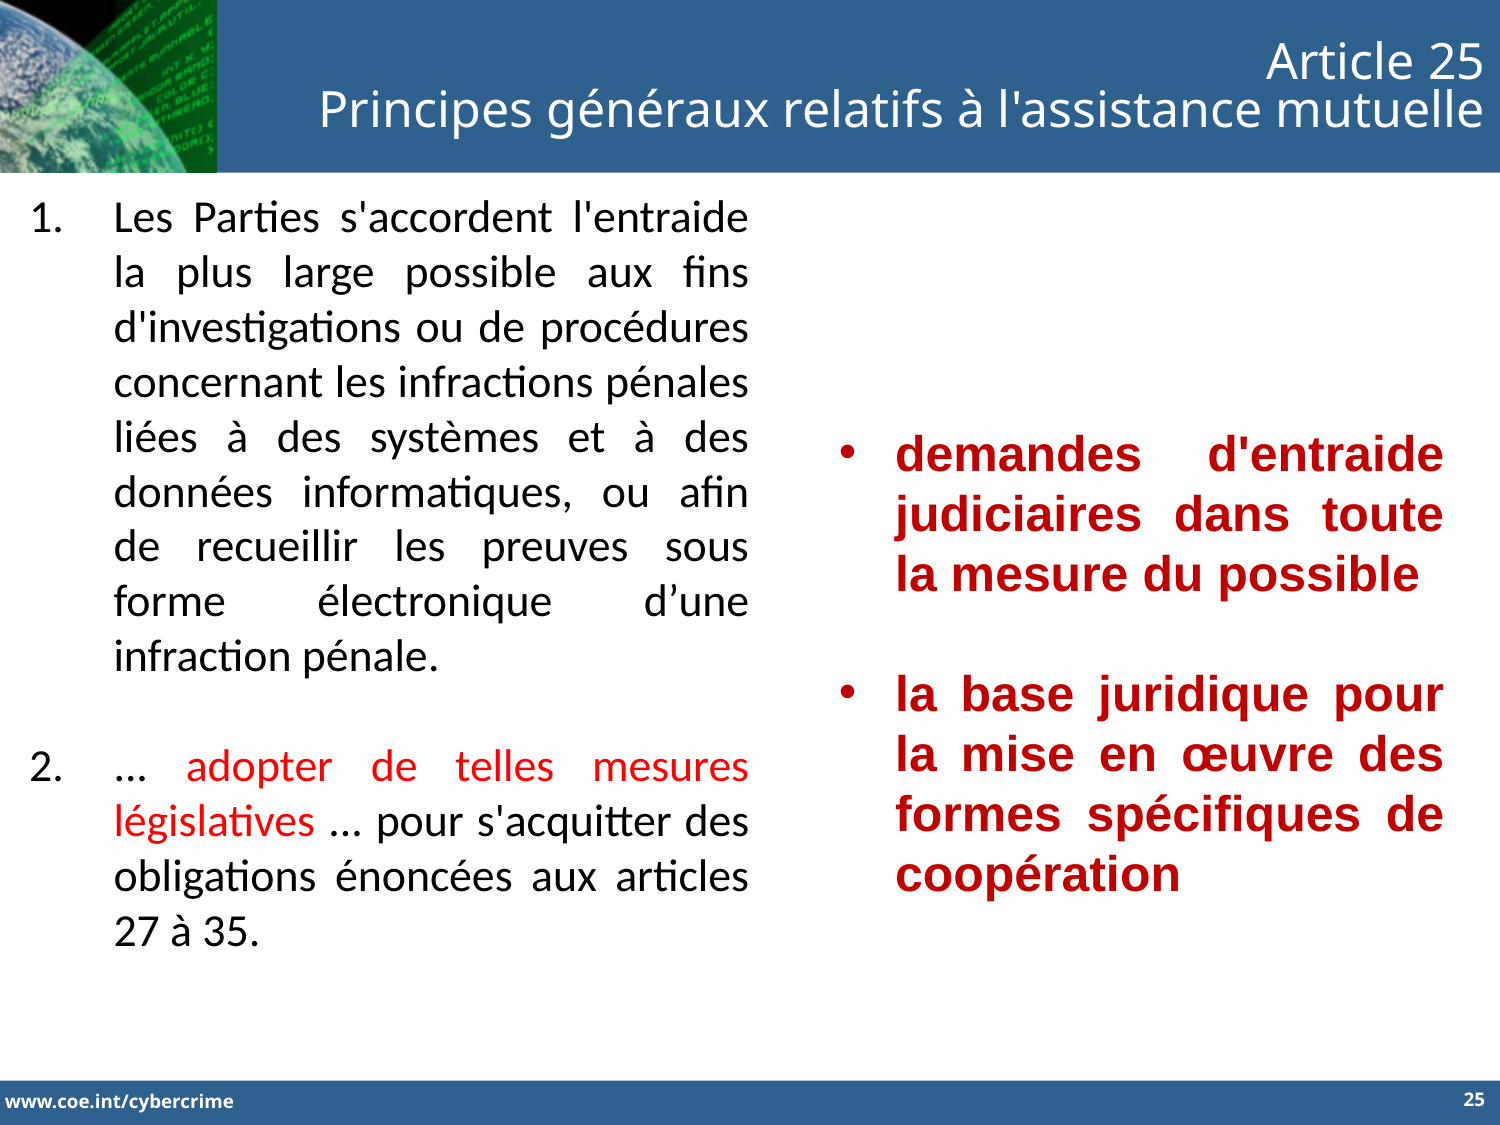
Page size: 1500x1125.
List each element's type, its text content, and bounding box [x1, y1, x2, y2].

text_box demandes d'entraide judiciaires dans toute la mesure du possible la base juridique pour la mise en œuvre des formes spécifiques de coopération [824, 413, 1460, 909]
picture [0, 1, 217, 173]
slide_number 25 [1149, 1079, 1500, 1125]
text_box Article 25 Principes généraux relatifs à l'assistance mutuelle [252, 13, 1500, 166]
text_box Les Parties s'accordent l'entraide la plus large possible aux fins d'investigations ou de procédures concernant les infractions pénales liées à des systèmes et à des données informatiques, ou afin de recueillir les preuves sous forme électronique d’une infraction pénale. ... adopter de telles mesures législatives ... pour s'acquitter des obligations énoncées aux articles 27 à 35. [14, 178, 765, 964]
